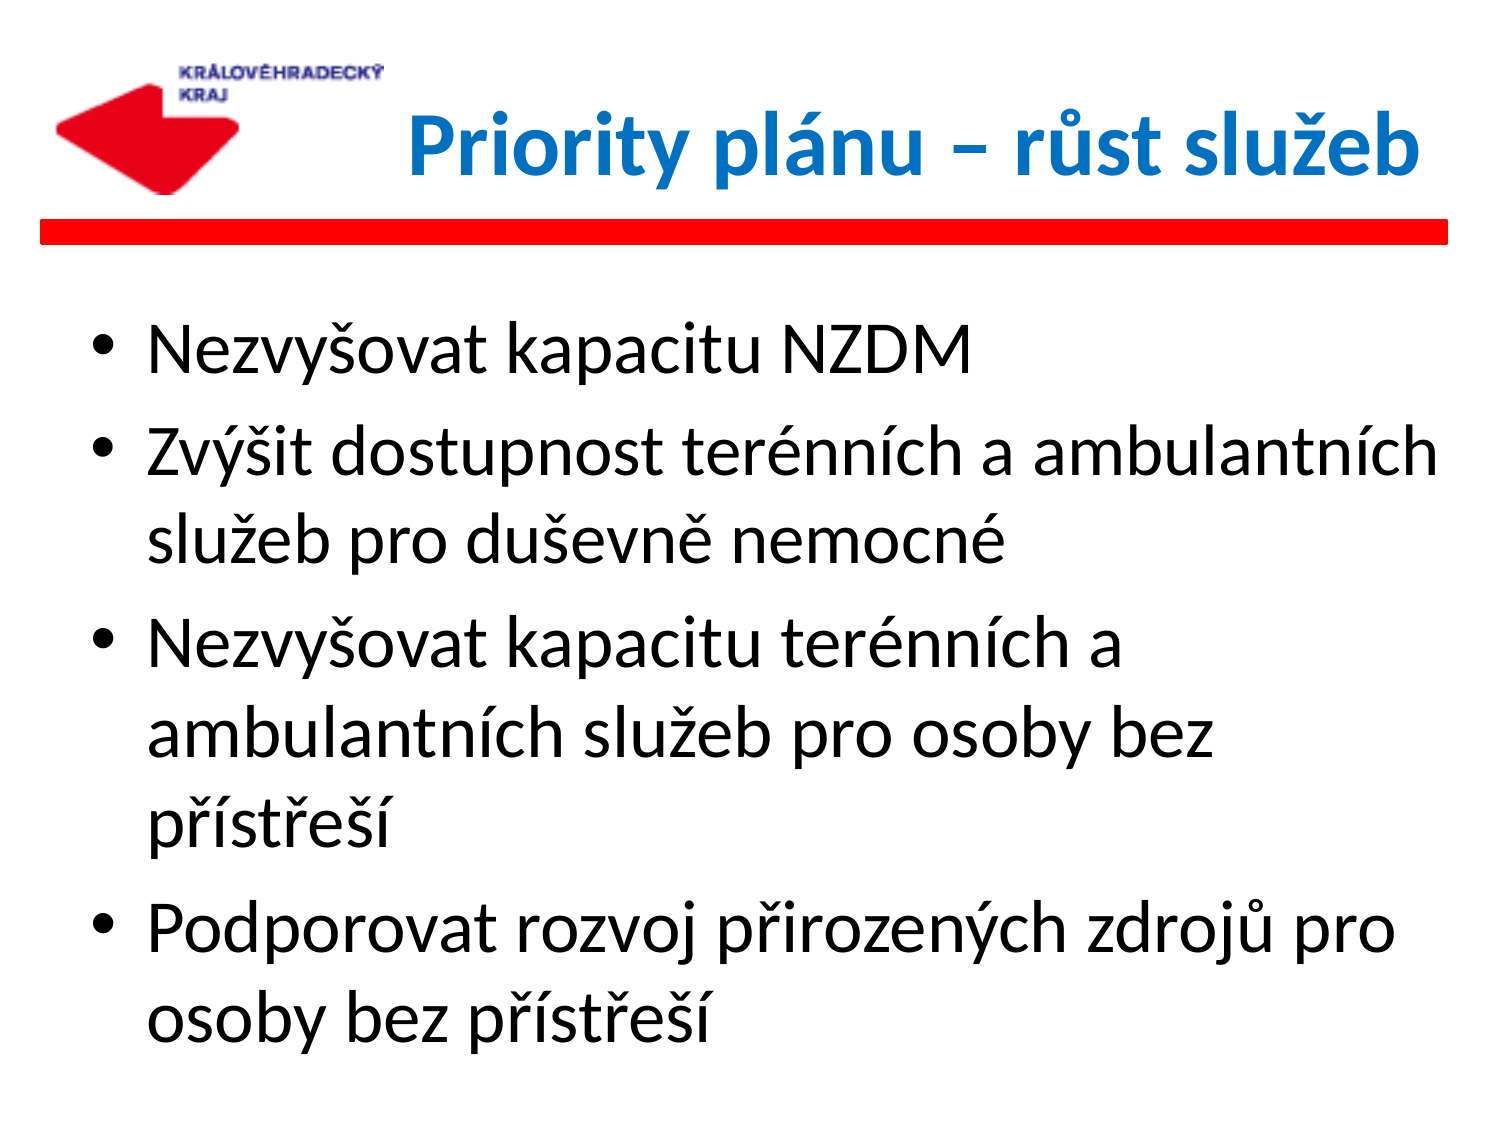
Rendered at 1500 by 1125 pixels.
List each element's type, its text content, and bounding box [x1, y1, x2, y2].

text_box [39, 218, 1449, 245]
list Nezvyšovat kapacitu NZDM Zvýšit dostupnost terénních a ambulantních služeb pro duševně nemocné Nezvyšovat kapacitu terénních a ambulantních služeb pro osoby bez přístřeší Podporovat rozvoj přirozených zdrojů pro osoby bez přístřeší [75, 290, 1459, 1047]
title Priority plánu – růst služeb [383, 45, 1447, 218]
picture [29, 30, 385, 195]
